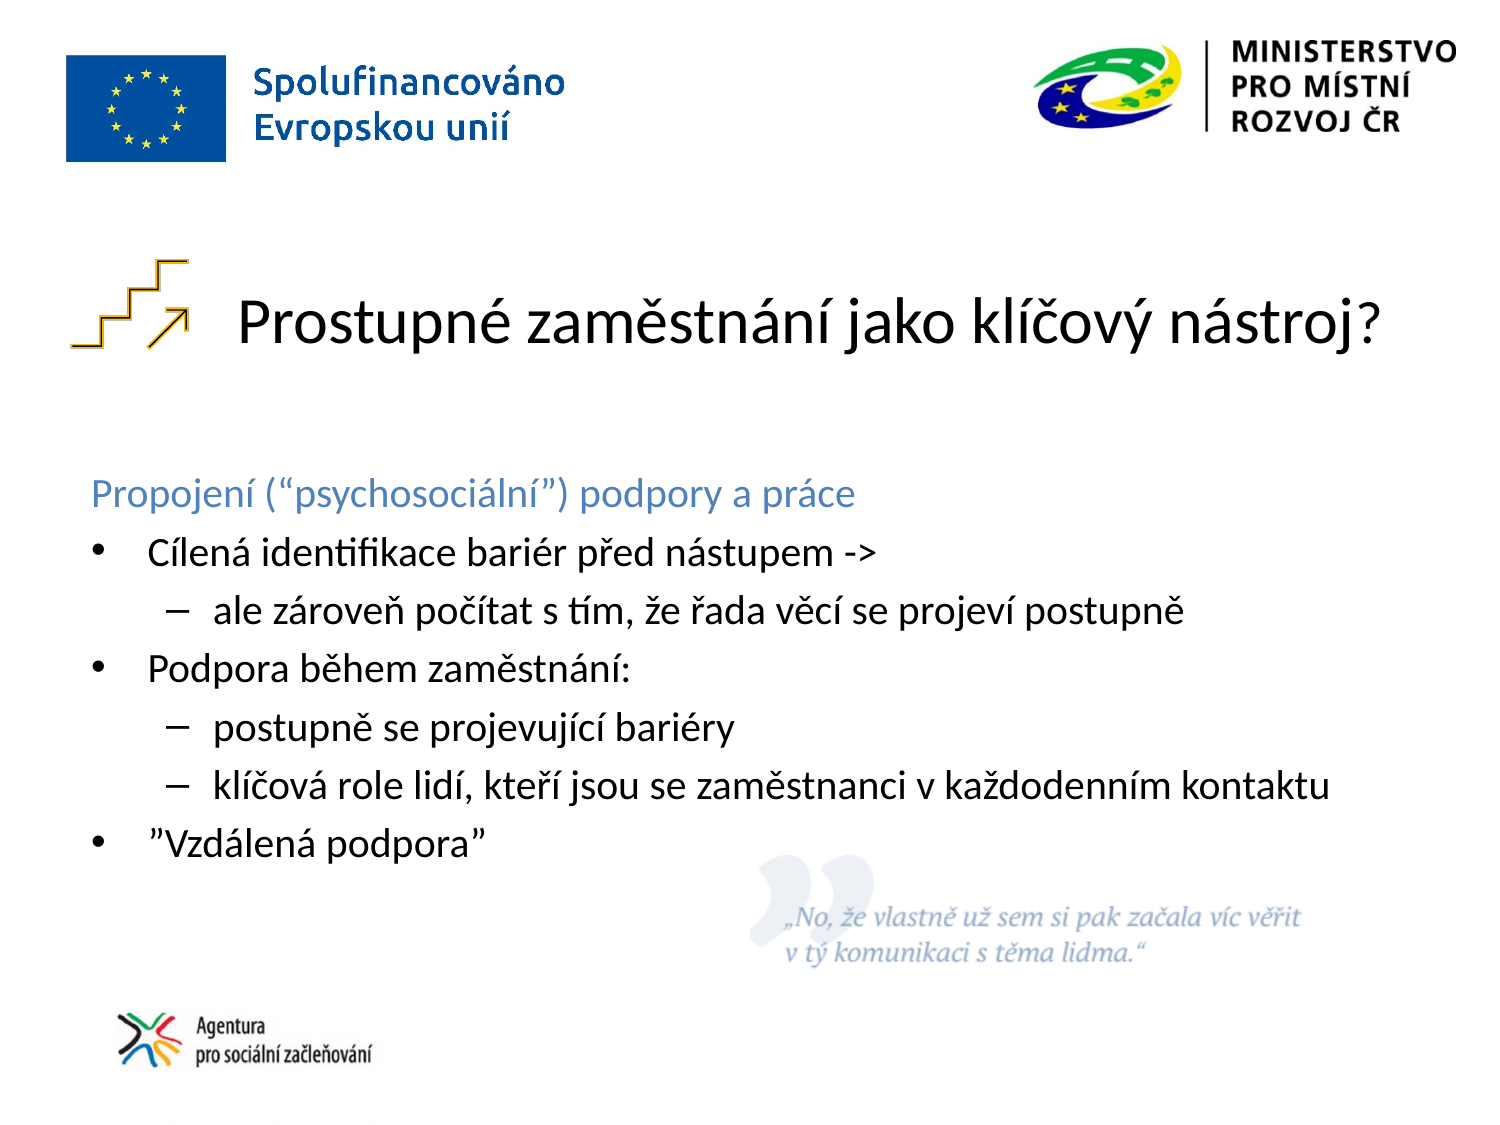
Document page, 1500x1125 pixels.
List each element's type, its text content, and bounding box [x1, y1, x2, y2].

picture [54, 228, 205, 379]
picture [54, 38, 585, 177]
list Propojení (“psychosociální”) podpory a práce Cílená identifikace bariér před nástupem -> ale zároveň počítat s tím, že řada věcí se projeví postupně Podpora během zaměstnání: postupně se projevující bariéry klíčová role lidí, kteří jsou se zaměstnanci v každodenním kontaktu ”Vzdálená podpora” [76, 458, 1427, 991]
picture [749, 837, 1381, 996]
title Prostupné zaměstnání jako klíčový nástroj? [75, 237, 1425, 398]
picture [1033, 40, 1456, 133]
picture [102, 972, 399, 1125]
